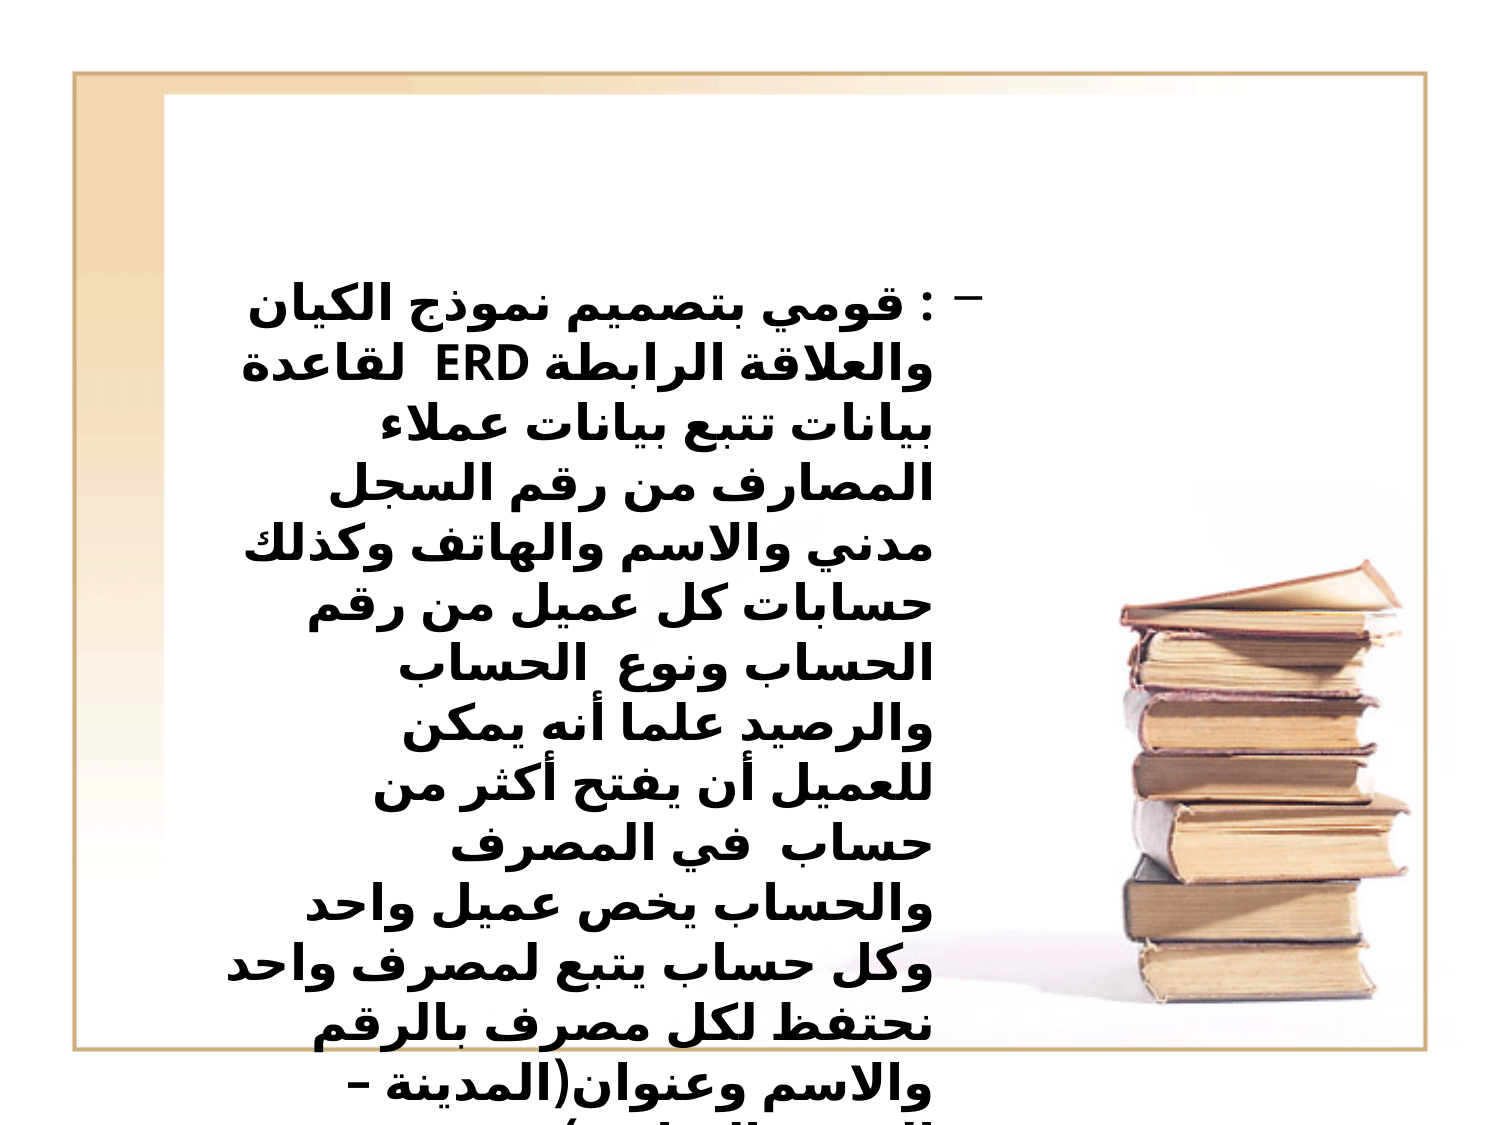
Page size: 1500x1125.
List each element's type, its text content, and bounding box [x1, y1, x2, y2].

list : قومي بتصميم نموذج الكيان والعلاقة الرابطة ERD لقاعدة بيانات تتبع بيانات عملاء المصارف من رقم السجل مدني والاسم والهاتف وكذلك حسابات كل عميل من رقم الحساب ونوع الحساب والرصيد علما أنه يمكن للعميل أن يفتح أكثر من حساب في المصرف والحساب يخص عميل واحد وكل حساب يتبع لمصرف واحد نحتفظ لكل مصرف بالرقم والاسم وعنوان(المدينة – الحي – الشارع ) [209, 262, 1073, 1006]
picture [0, 0, 1500, 1125]
